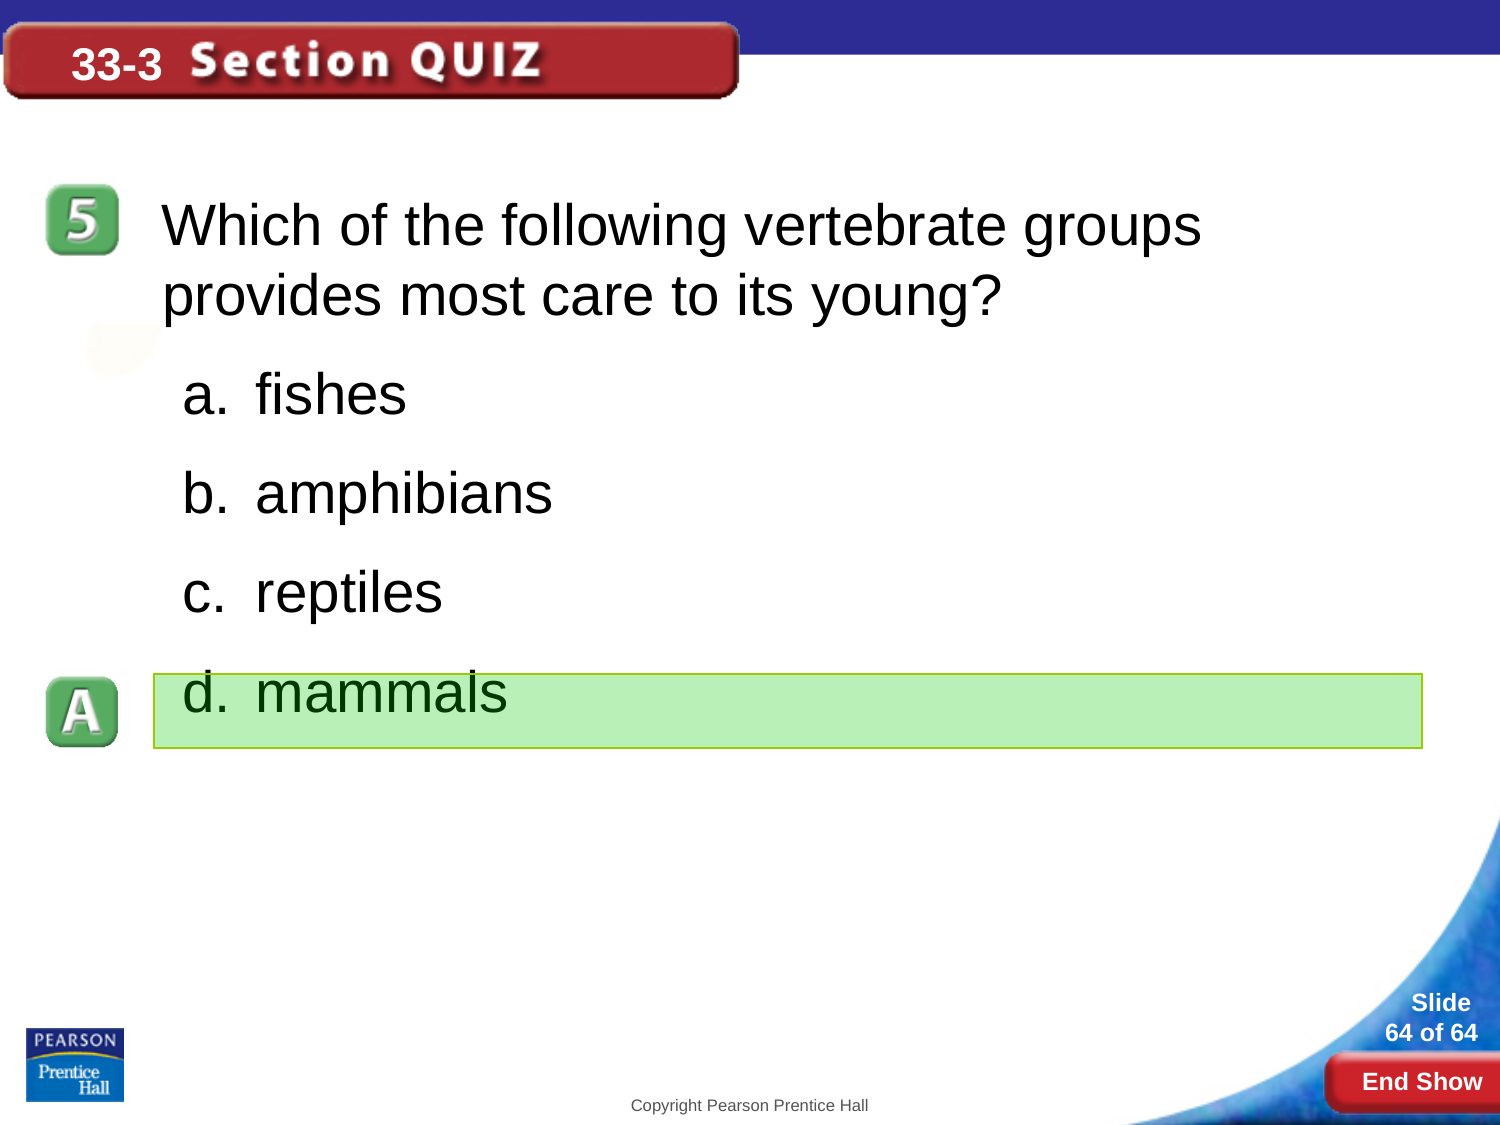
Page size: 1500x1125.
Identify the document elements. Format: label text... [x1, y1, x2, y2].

picture [38, 178, 136, 264]
title 33-3 [2, 26, 179, 98]
footer Copyright Pearson Prentice Hall [512, 1087, 988, 1113]
list Which of the following vertebrate groups provides most care to its young? fishes amphibians reptiles mammals [44, 179, 1440, 962]
text_box [153, 673, 1423, 748]
picture [0, 0, 1500, 1125]
